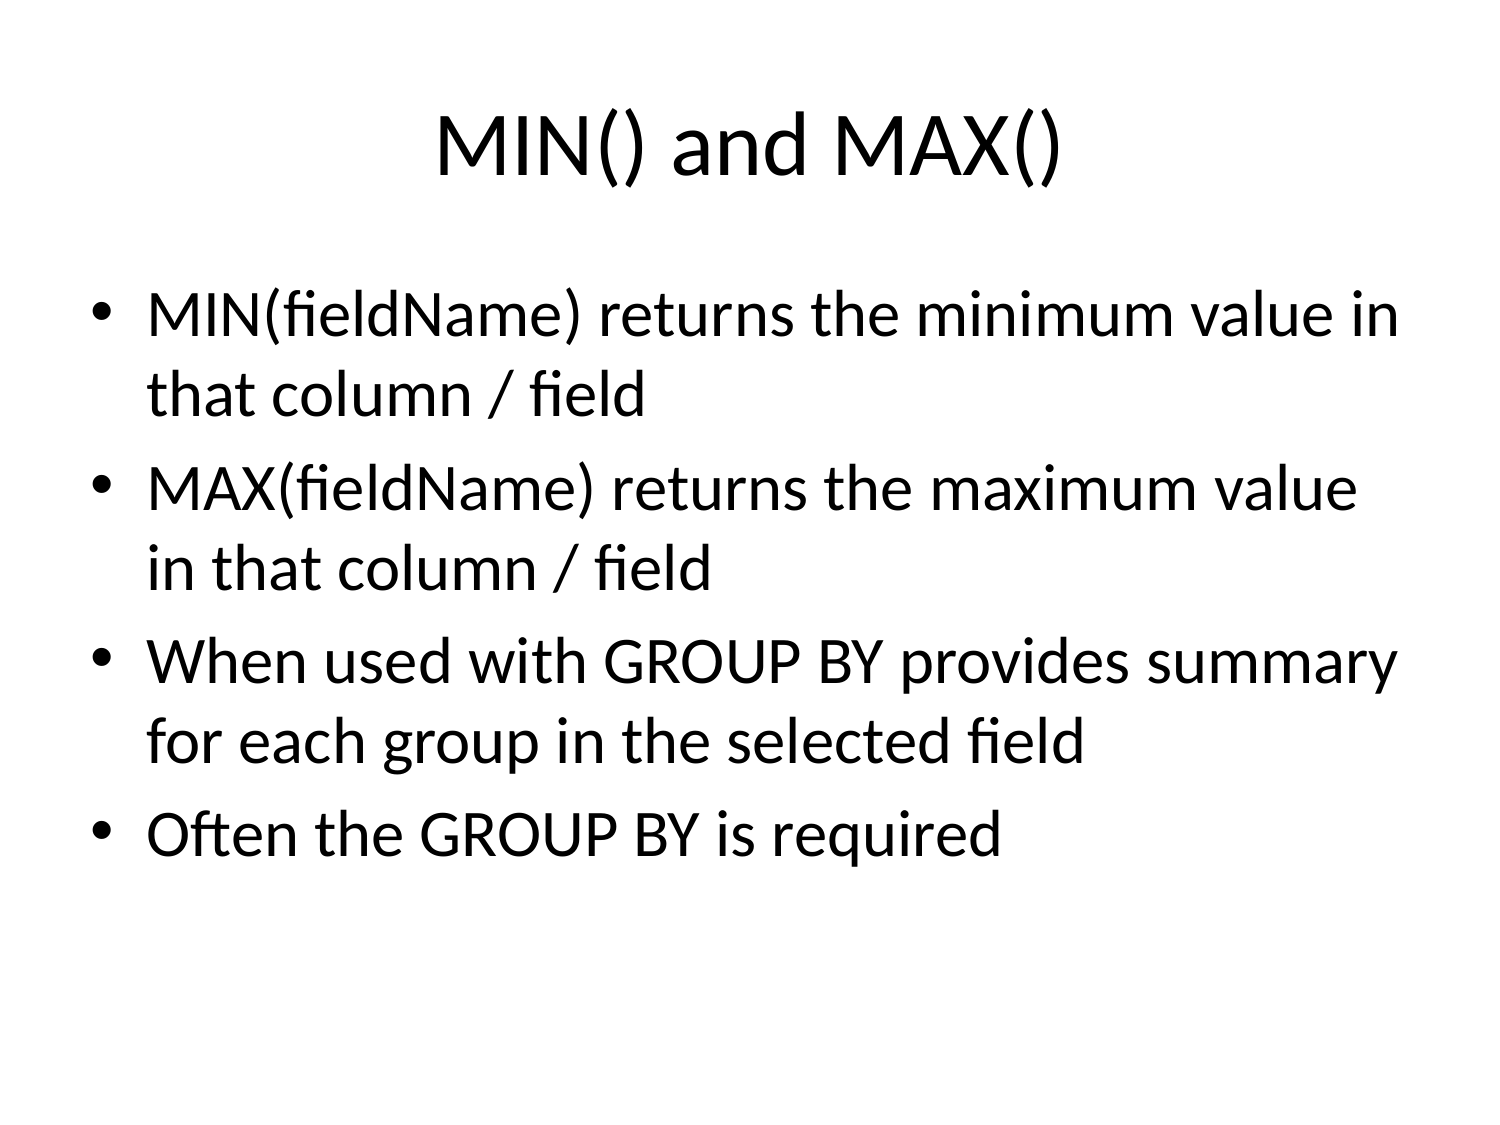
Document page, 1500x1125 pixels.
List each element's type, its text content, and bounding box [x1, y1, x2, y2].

title MIN() and MAX() [75, 45, 1425, 233]
list MIN(fieldName) returns the minimum value in that column / field MAX(fieldName) returns the maximum value in that column / field When used with GROUP BY provides summary for each group in the selected field Often the GROUP BY is required [75, 262, 1425, 1005]
